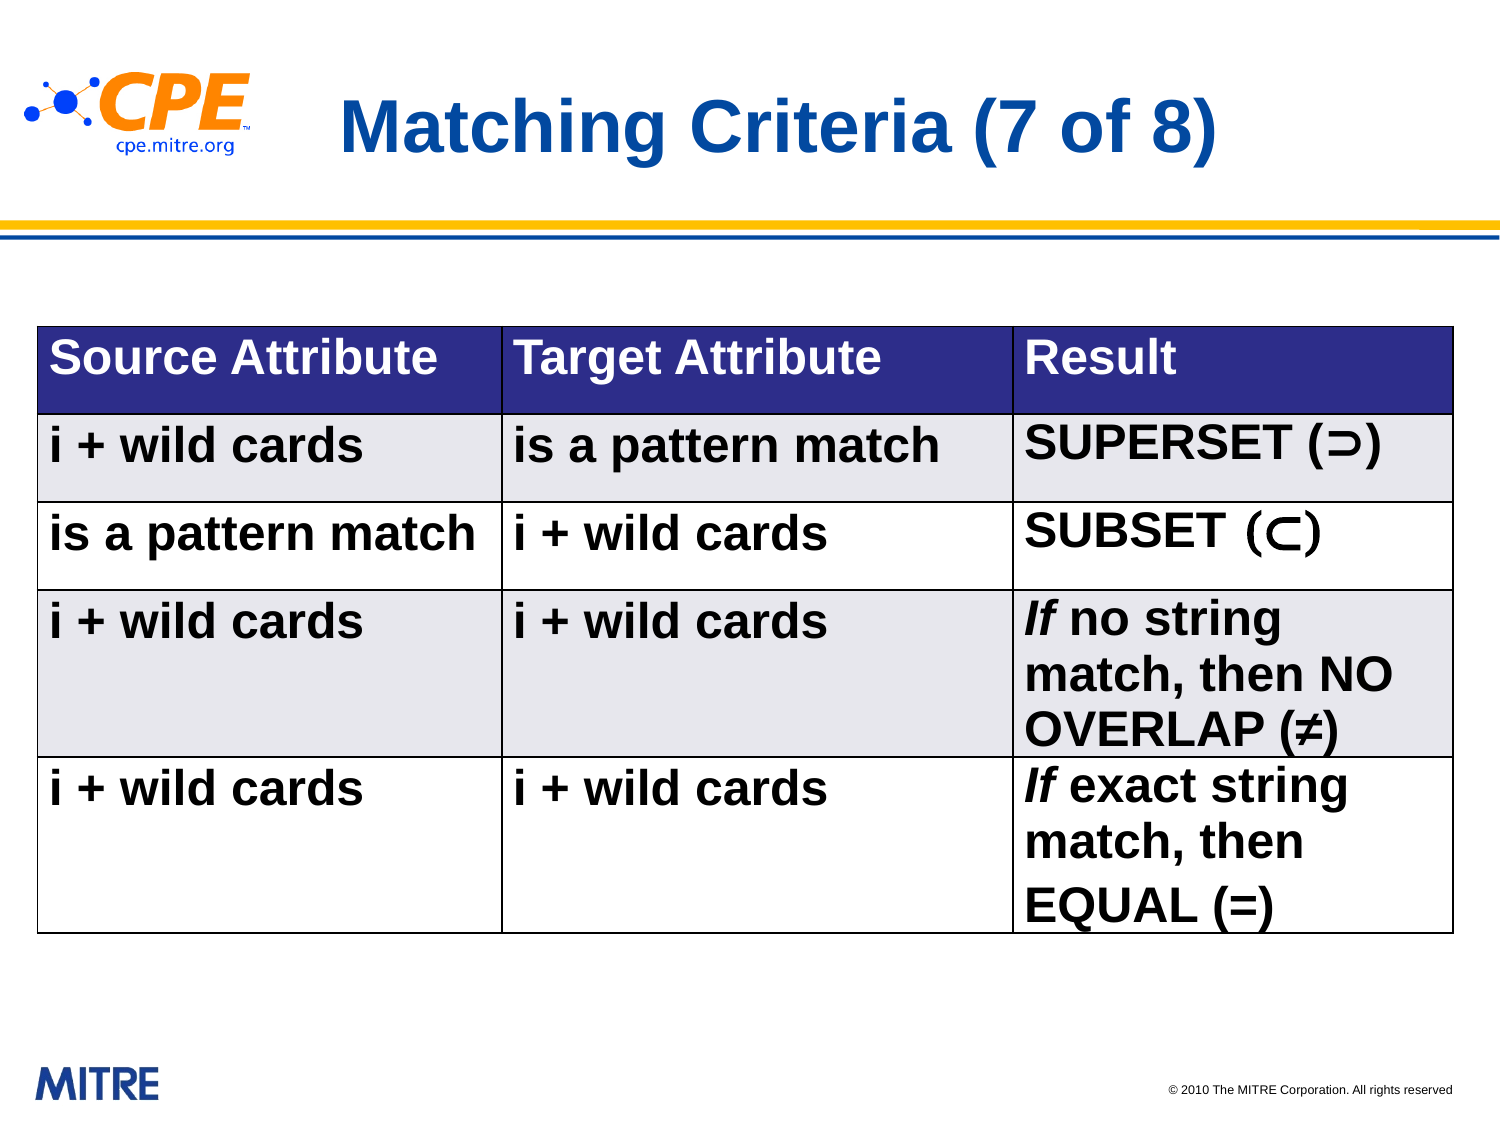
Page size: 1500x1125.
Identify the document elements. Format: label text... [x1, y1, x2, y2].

title Matching Criteria (7 of 8) [324, 44, 1438, 201]
picture [30, 1064, 163, 1106]
table_cell i + wild cards [503, 503, 1012, 589]
picture [24, 72, 250, 156]
table_cell SUBSET (⊂) [1014, 503, 1452, 589]
table_cell SUPERSET (⊃) [1014, 415, 1452, 501]
table_cell i + wild cards [503, 591, 1012, 756]
table_cell i + wild cards [38, 591, 501, 756]
table_header Target Attribute [503, 327, 1012, 413]
table_cell is a pattern match [503, 415, 1012, 501]
table_header Source Attribute [38, 327, 501, 413]
table_cell i + wild cards [503, 758, 1012, 932]
table_cell is a pattern match [38, 503, 501, 589]
table_cell If exact string match, then EQUAL (=) [1014, 758, 1452, 932]
table_header Result [1014, 327, 1452, 413]
table_cell i + wild cards [38, 758, 501, 932]
table_cell i + wild cards [38, 415, 501, 501]
table_cell If no string match, then NO OVERLAP (≠) [1014, 591, 1452, 756]
